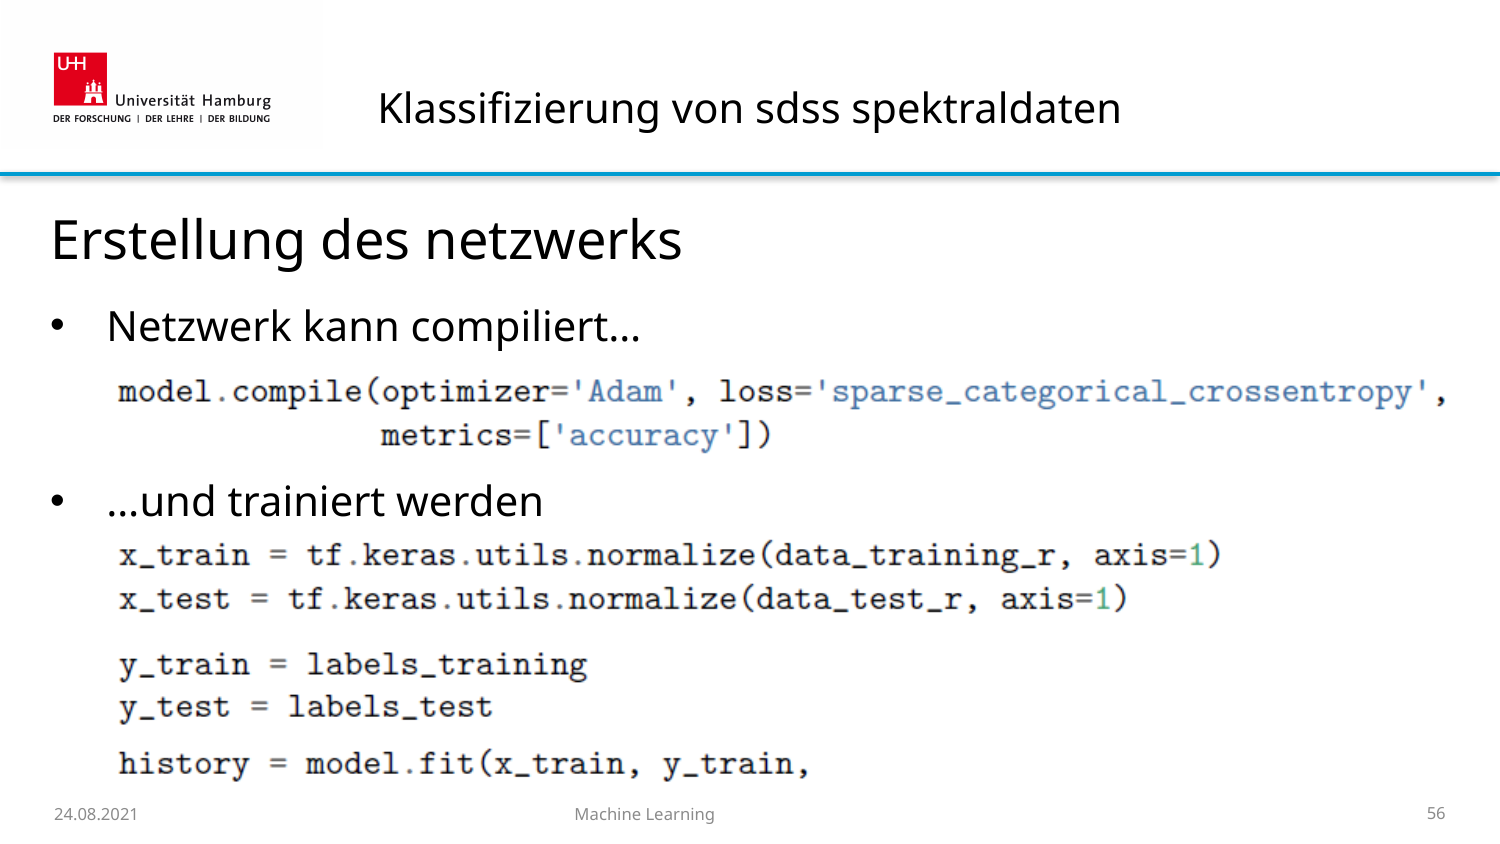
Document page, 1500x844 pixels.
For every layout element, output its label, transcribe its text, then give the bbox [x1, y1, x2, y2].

slide_number 56 [1361, 797, 1446, 833]
footer Machine Learning [273, 797, 1016, 833]
picture [92, 372, 1465, 470]
title Klassifizierung von sdss spektraldaten [275, 91, 1225, 122]
list Erstellung des netzwerks [35, 197, 1406, 281]
picture [92, 527, 1465, 625]
list Netzwerk kann compiliert… …und trainiert werden [35, 291, 1140, 765]
picture [1, 0, 323, 149]
picture [92, 641, 1465, 789]
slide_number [54, 788, 210, 833]
